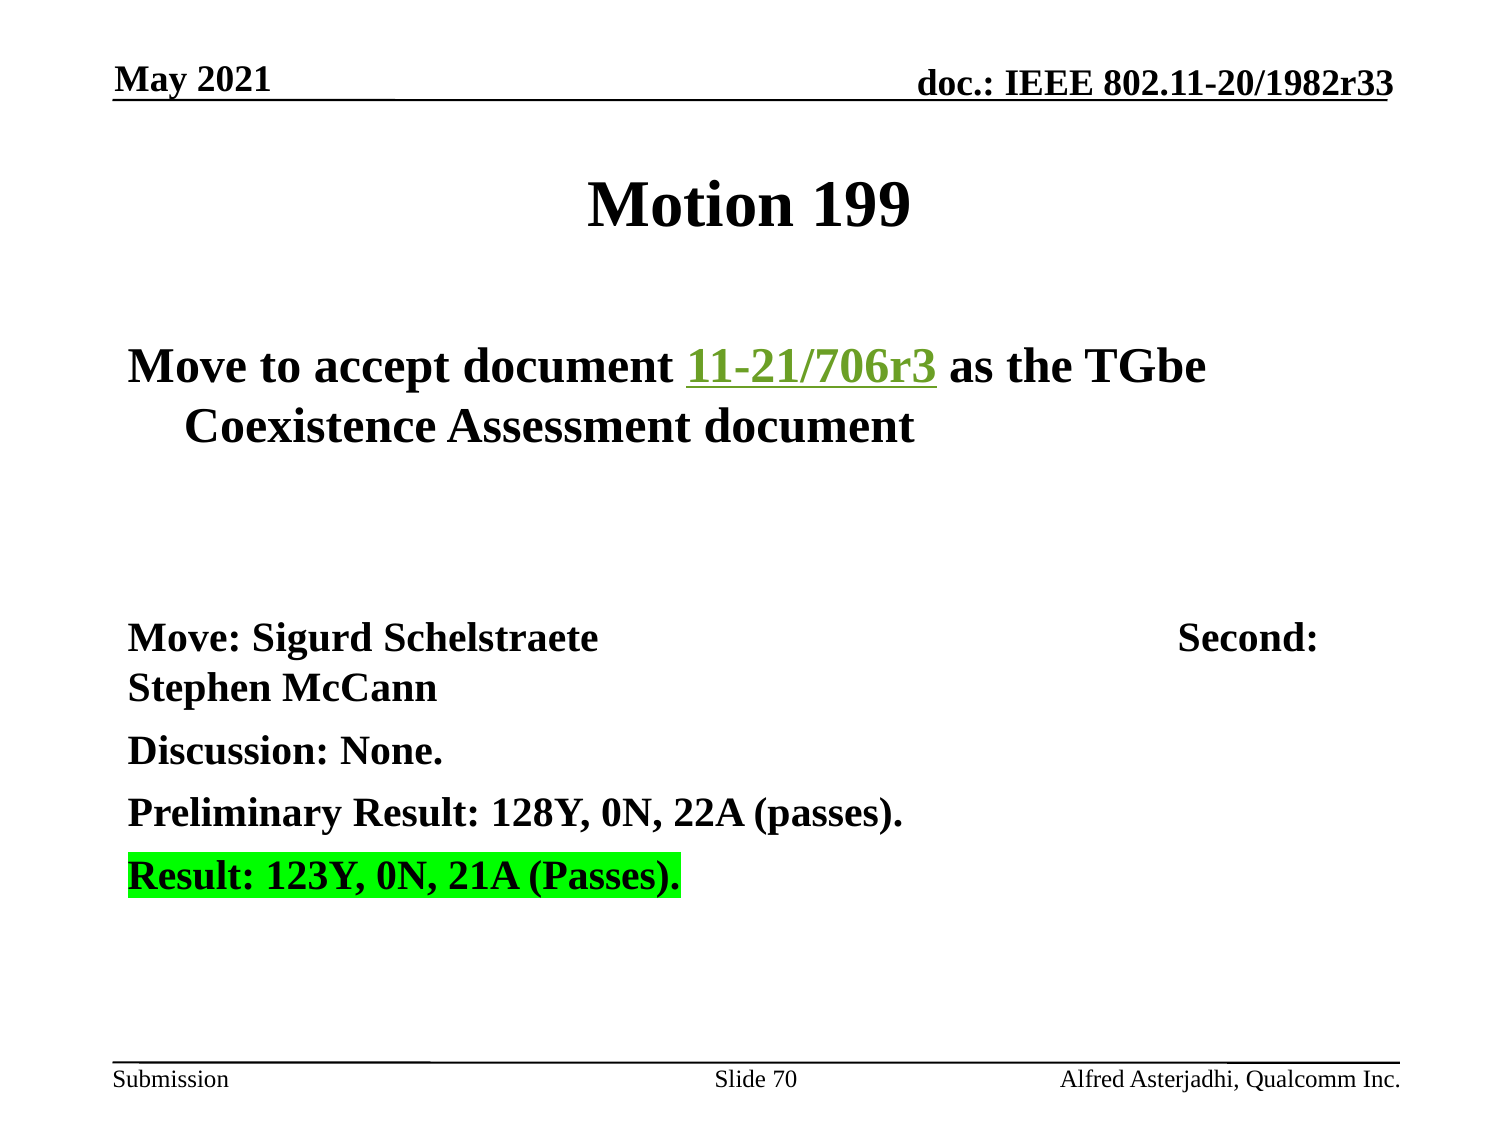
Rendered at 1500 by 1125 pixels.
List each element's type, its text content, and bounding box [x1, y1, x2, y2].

list Move to accept document 11-21/706r3 as the TGbe Coexistence Assessment document Move: Sigurd Schelstraete Second: Stephen McCann Discussion: None. Preliminary Result: 128Y, 0N, 22A (passes). Result: 123Y, 0N, 21A (Passes). [112, 324, 1388, 1063]
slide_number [114, 54, 423, 100]
slide_number Slide 70 [712, 1061, 800, 1123]
footer Alfred Asterjadhi, Qualcomm Inc. [878, 1061, 1402, 1093]
title Motion 199 [112, 112, 1388, 288]
